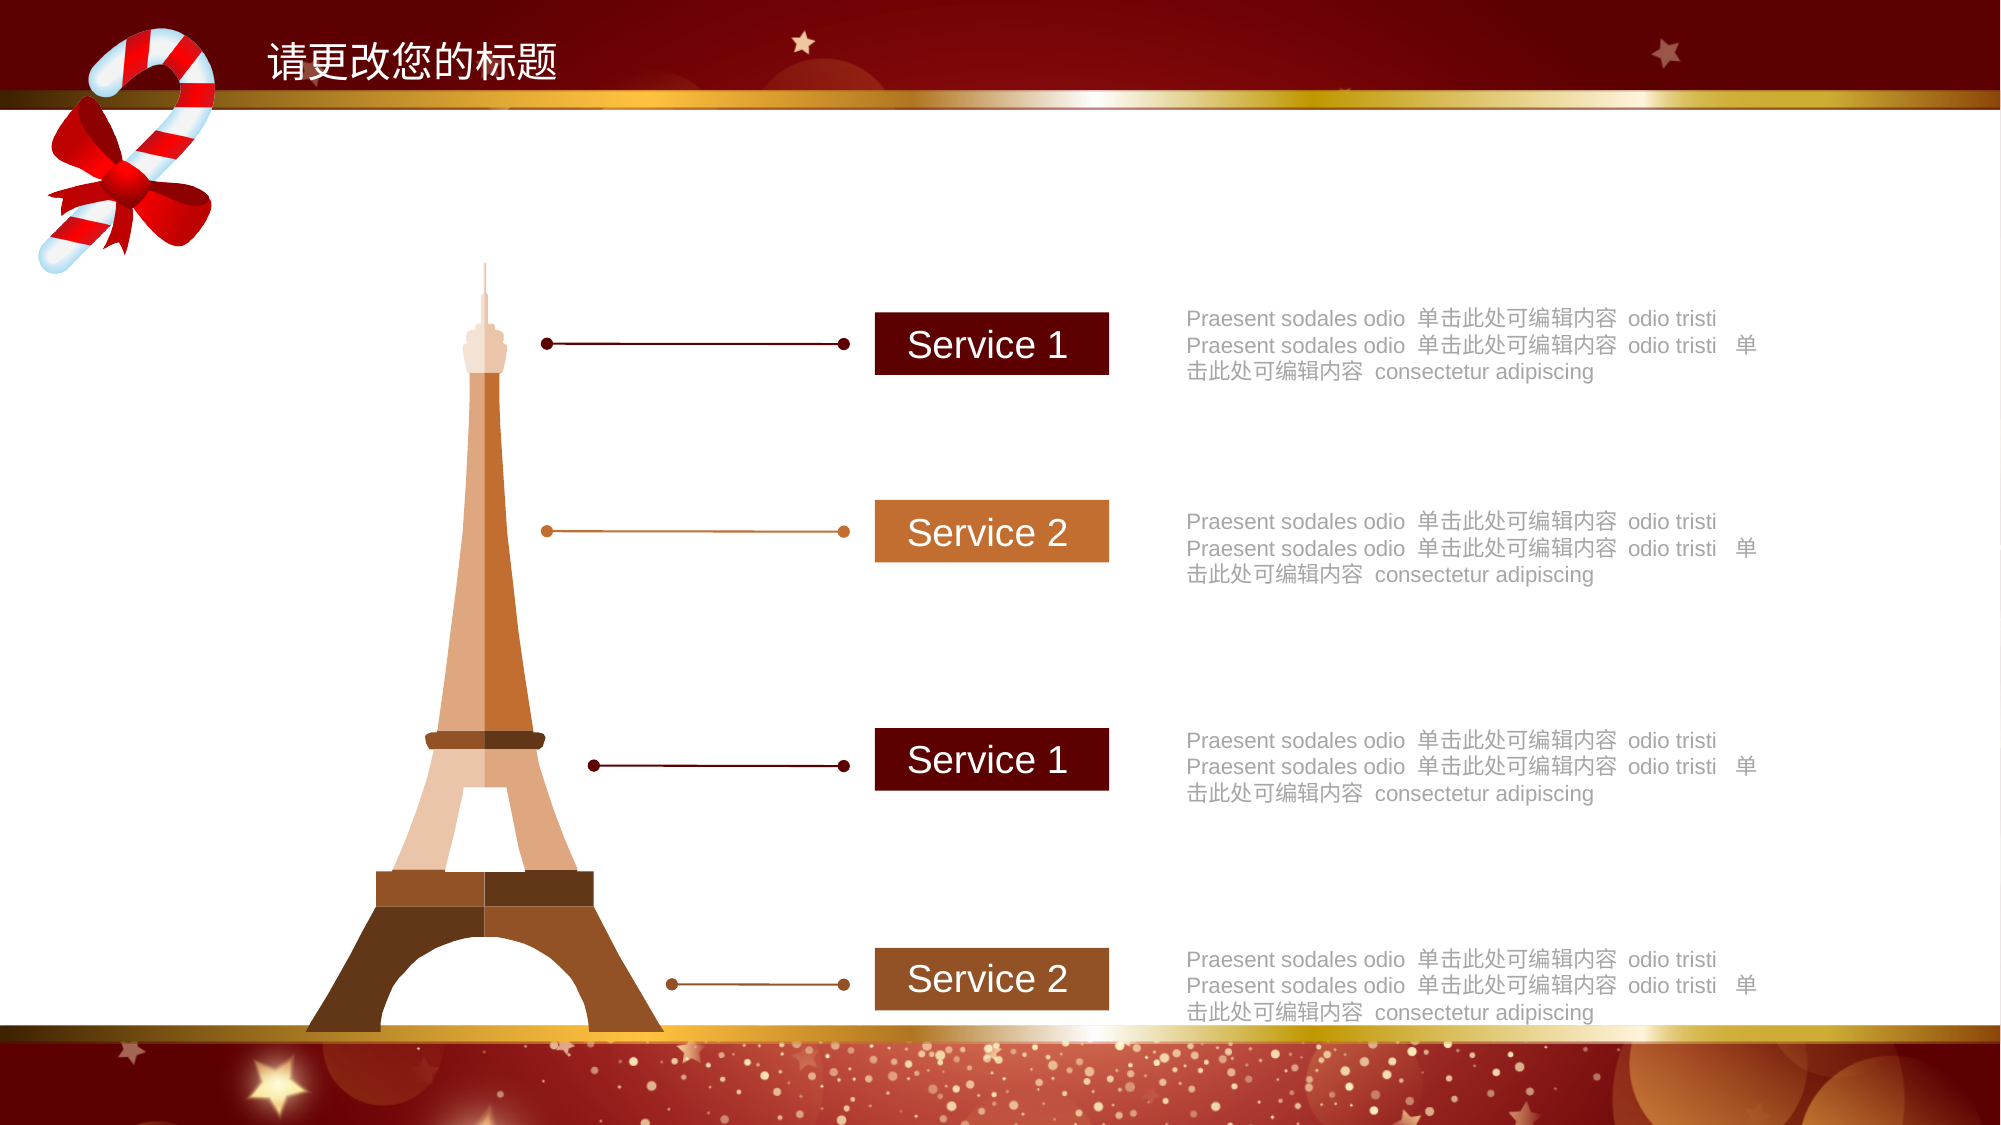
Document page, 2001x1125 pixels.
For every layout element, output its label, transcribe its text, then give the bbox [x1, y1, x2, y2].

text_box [665, 296, 1781, 393]
picture [0, 1026, 2001, 1125]
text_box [305, 262, 665, 1032]
text_box 请更改您的标题 [251, 28, 729, 94]
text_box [593, 718, 1781, 815]
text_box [671, 937, 1781, 1034]
picture [0, 0, 2001, 274]
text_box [665, 499, 1781, 596]
